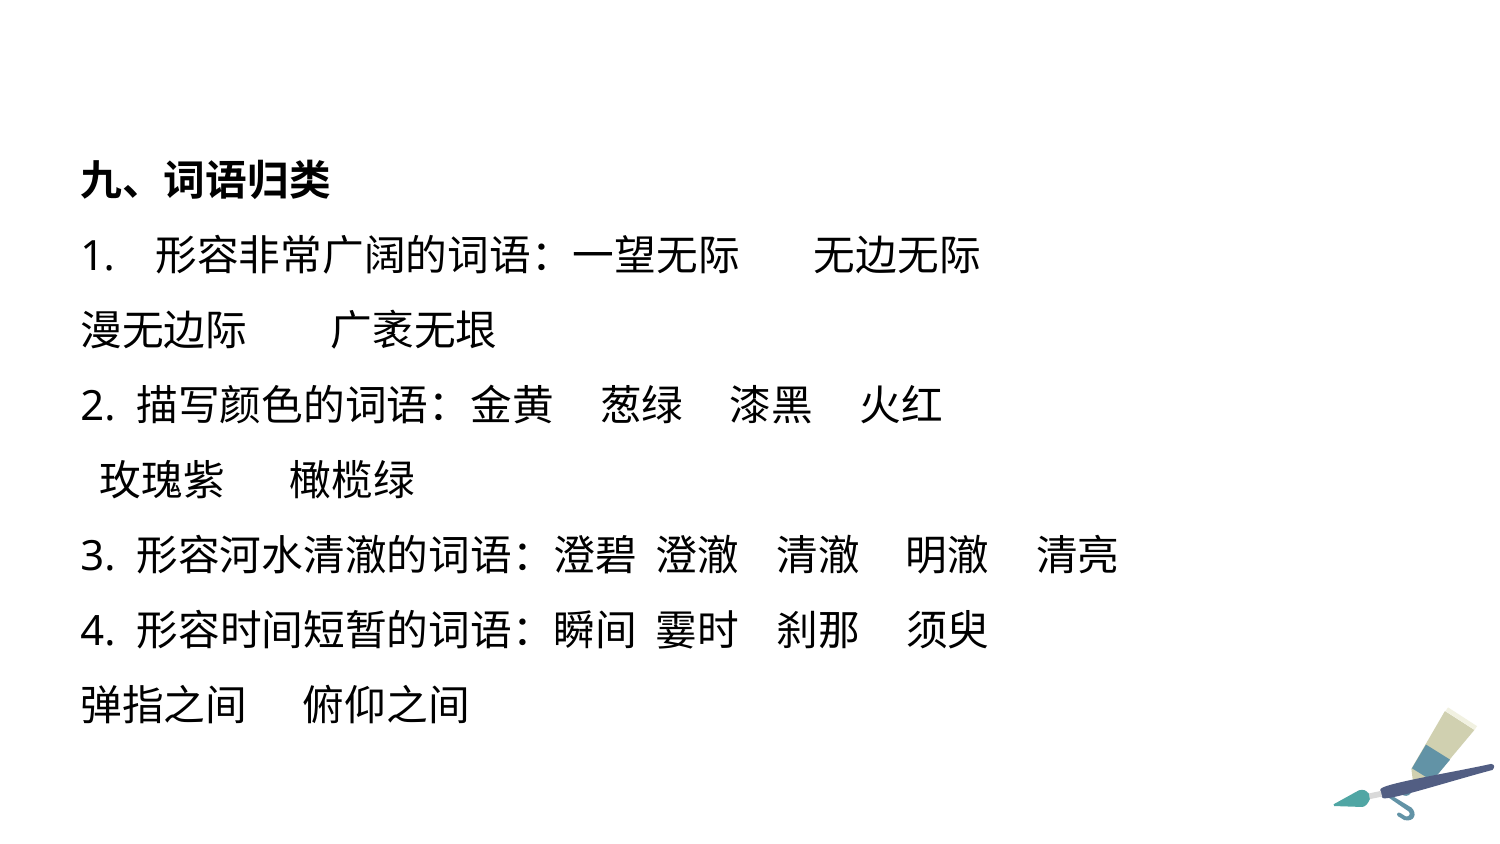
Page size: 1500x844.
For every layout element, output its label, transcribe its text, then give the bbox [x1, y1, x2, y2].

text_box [1358, 708, 1481, 844]
text_box 九、词语归类 形容非常广阔的词语：一望无际 无边无际 漫无边际 广袤无垠 2. 描写颜色的词语：金黄 葱绿 漆黑 火红 玫瑰紫 橄榄绿 3. 形容河水清澈的词语：澄碧 澄澈 清澈 明澈 清亮 4. 形容时间短暂的词语：瞬间 霎时 刹那 须臾 弹指之间 俯仰之间 [65, 121, 1390, 736]
